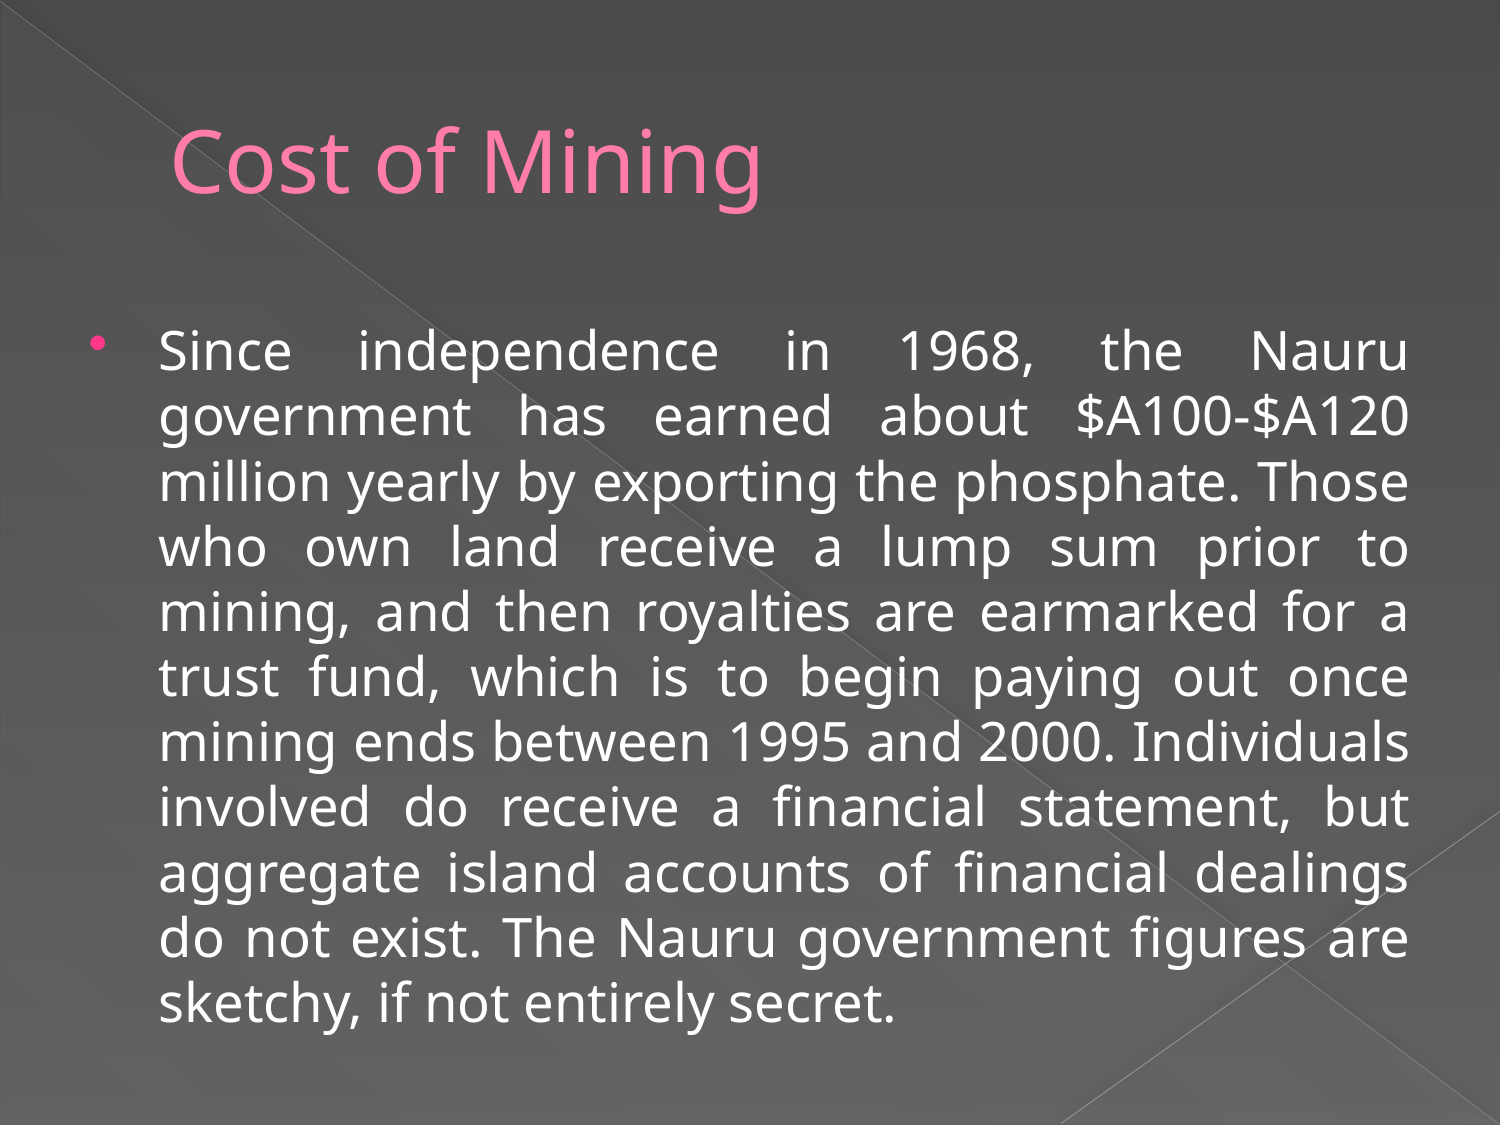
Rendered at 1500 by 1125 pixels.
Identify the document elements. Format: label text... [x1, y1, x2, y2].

list Since independence in 1968, the Nauru government has earned about $A100-$A120 million yearly by exporting the phosphate. Those who own land receive a lump sum prior to mining, and then royalties are earmarked for a trust fund, which is to begin paying out once mining ends between 1995 and 2000. Individuals involved do receive a financial statement, but aggregate island accounts of financial dealings do not exist. The Nauru government figures are sketchy, if not entirely secret. [75, 308, 1425, 1059]
title Cost of Mining [75, 43, 1425, 274]
